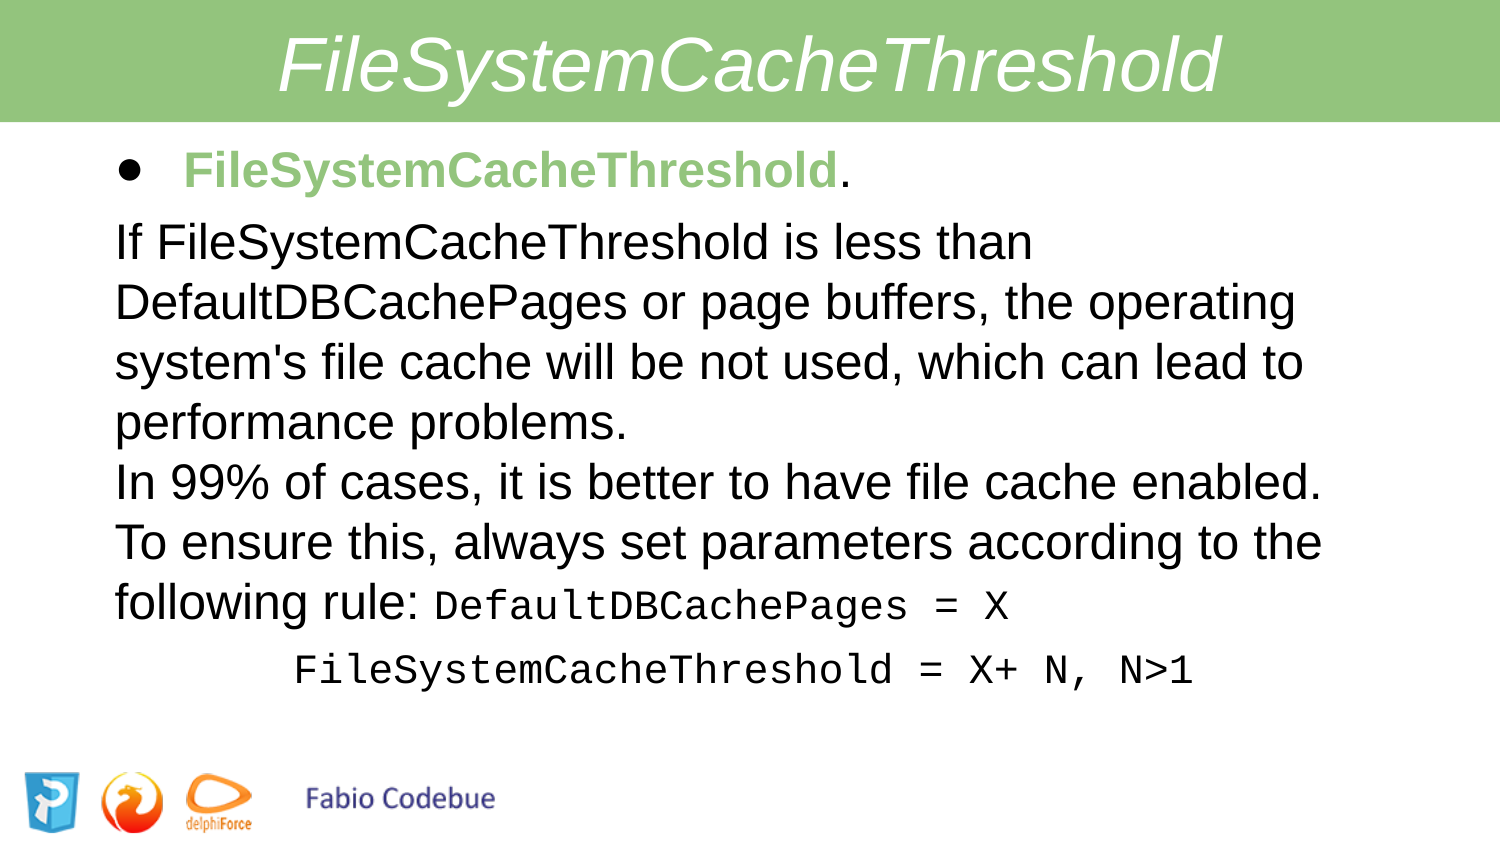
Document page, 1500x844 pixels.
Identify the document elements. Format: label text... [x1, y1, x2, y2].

list FileSystemCacheThreshold. If FileSystemCacheThreshold is less than DefaultDBCachePages or page buffers, the operating system's file cache will be not used, which can lead to performance problems. In 99% of cases, it is better to have file cache enabled. To ensure this, always set parameters according to the following rule: DefaultDBCachePages = X FileSystemCacheThreshold = X+ N, N>1 [93, 123, 1387, 738]
picture [0, 123, 1500, 844]
text_box FileSystemCacheThreshold [0, 0, 1500, 123]
